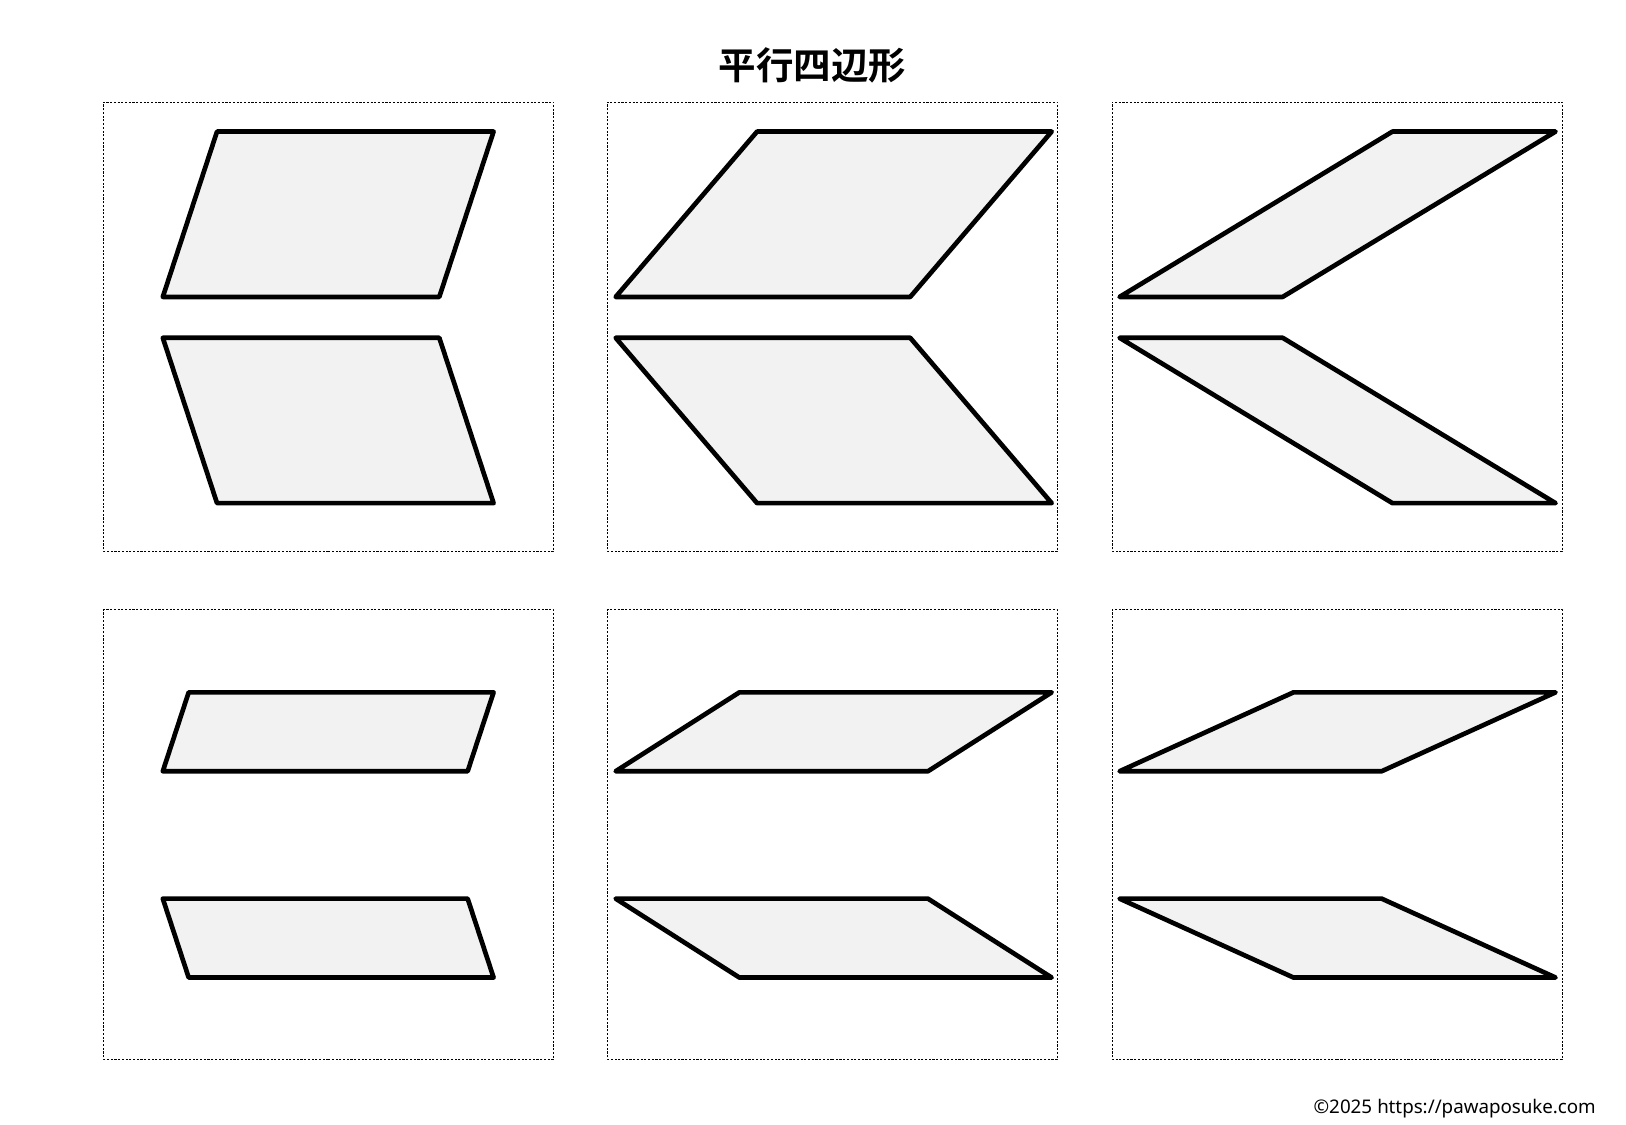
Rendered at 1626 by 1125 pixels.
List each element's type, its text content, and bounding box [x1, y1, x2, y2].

text_box [1117, 690, 1558, 774]
text_box [160, 129, 496, 300]
text_box [160, 690, 496, 774]
text_box [613, 335, 1054, 506]
text_box [613, 129, 1054, 300]
text_box [613, 896, 1054, 980]
text_box [160, 335, 496, 506]
text_box [1117, 335, 1558, 506]
text_box [1117, 896, 1558, 980]
text_box [160, 896, 496, 980]
text_box [1117, 129, 1558, 300]
text_box 平行四辺形 [703, 34, 922, 95]
text_box [613, 690, 1054, 774]
